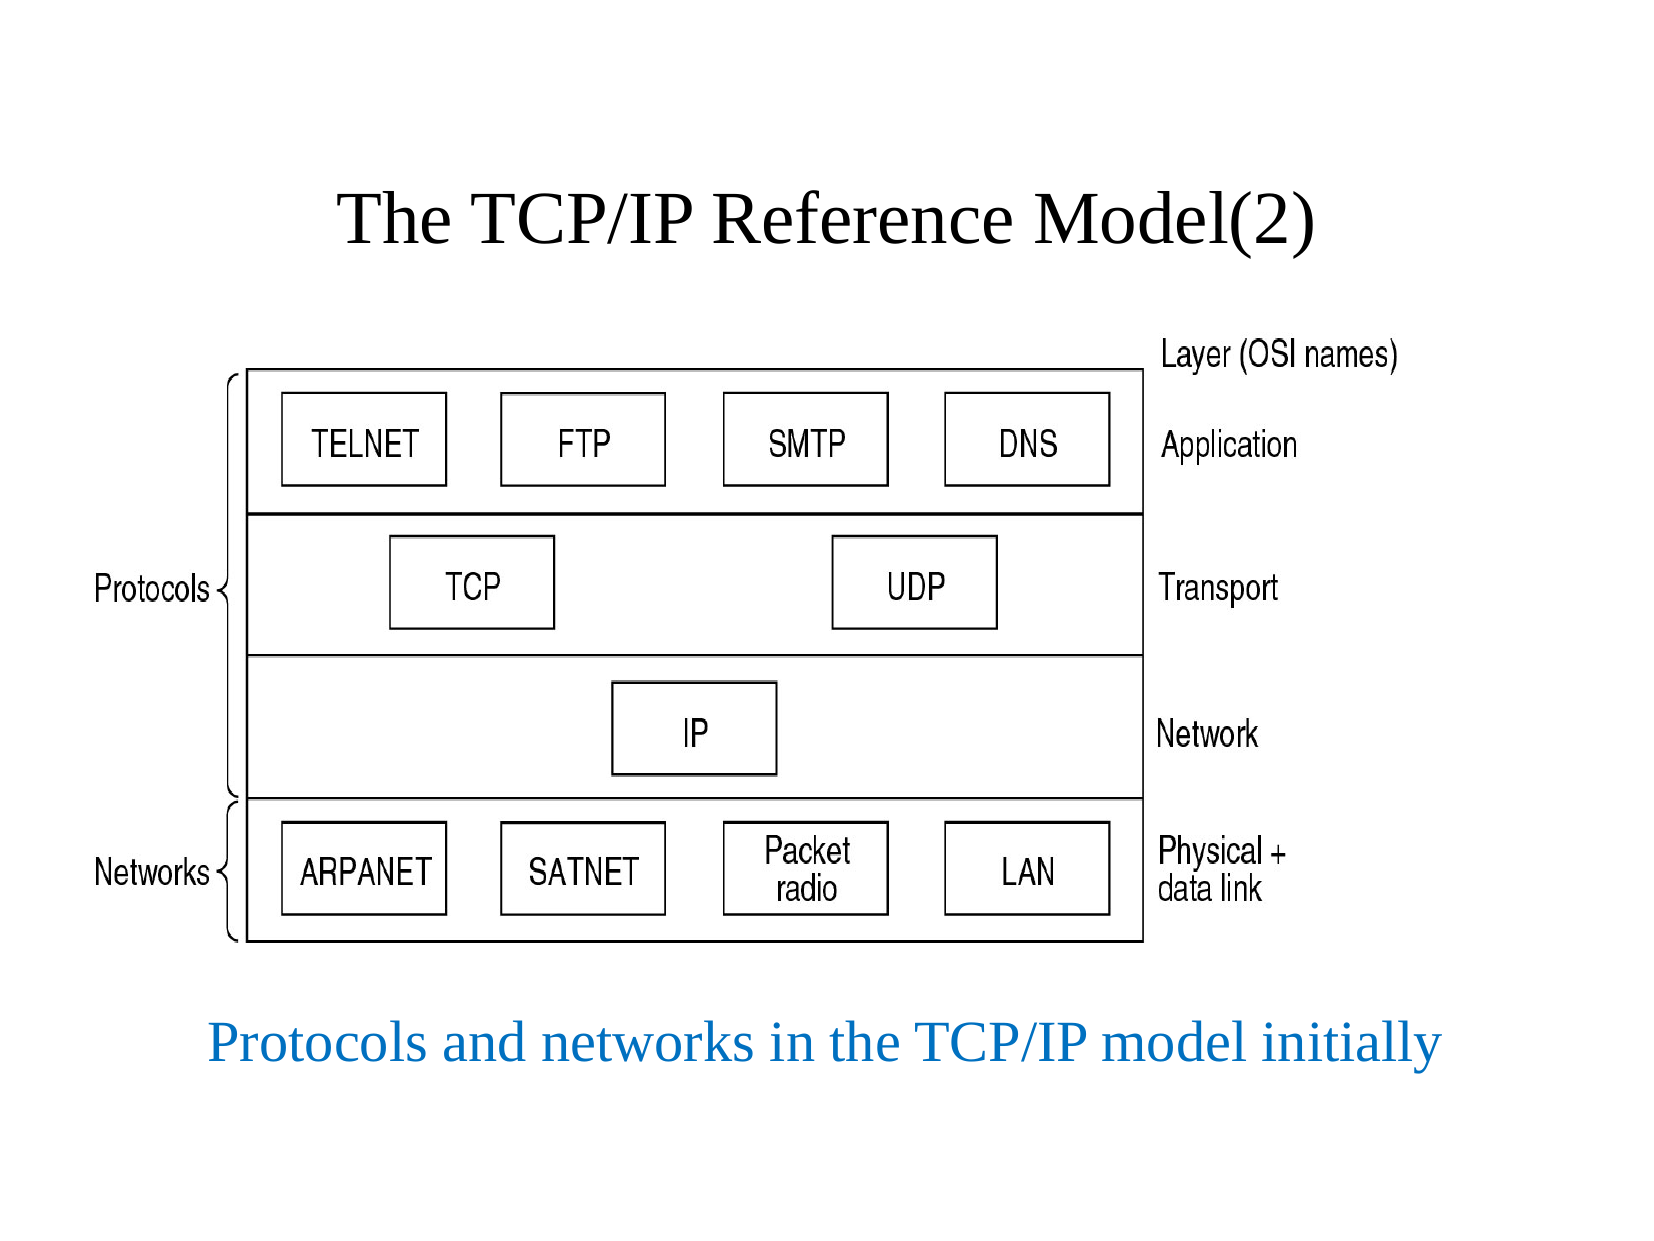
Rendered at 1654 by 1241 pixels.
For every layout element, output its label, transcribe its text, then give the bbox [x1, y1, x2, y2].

picture [93, 332, 1397, 944]
text_box The TCP/IP Reference Model(2) [82, 144, 1571, 283]
text_box [82, 290, 1571, 1010]
text_box Protocols and networks in the TCP/IP model initially [89, 995, 1562, 1070]
